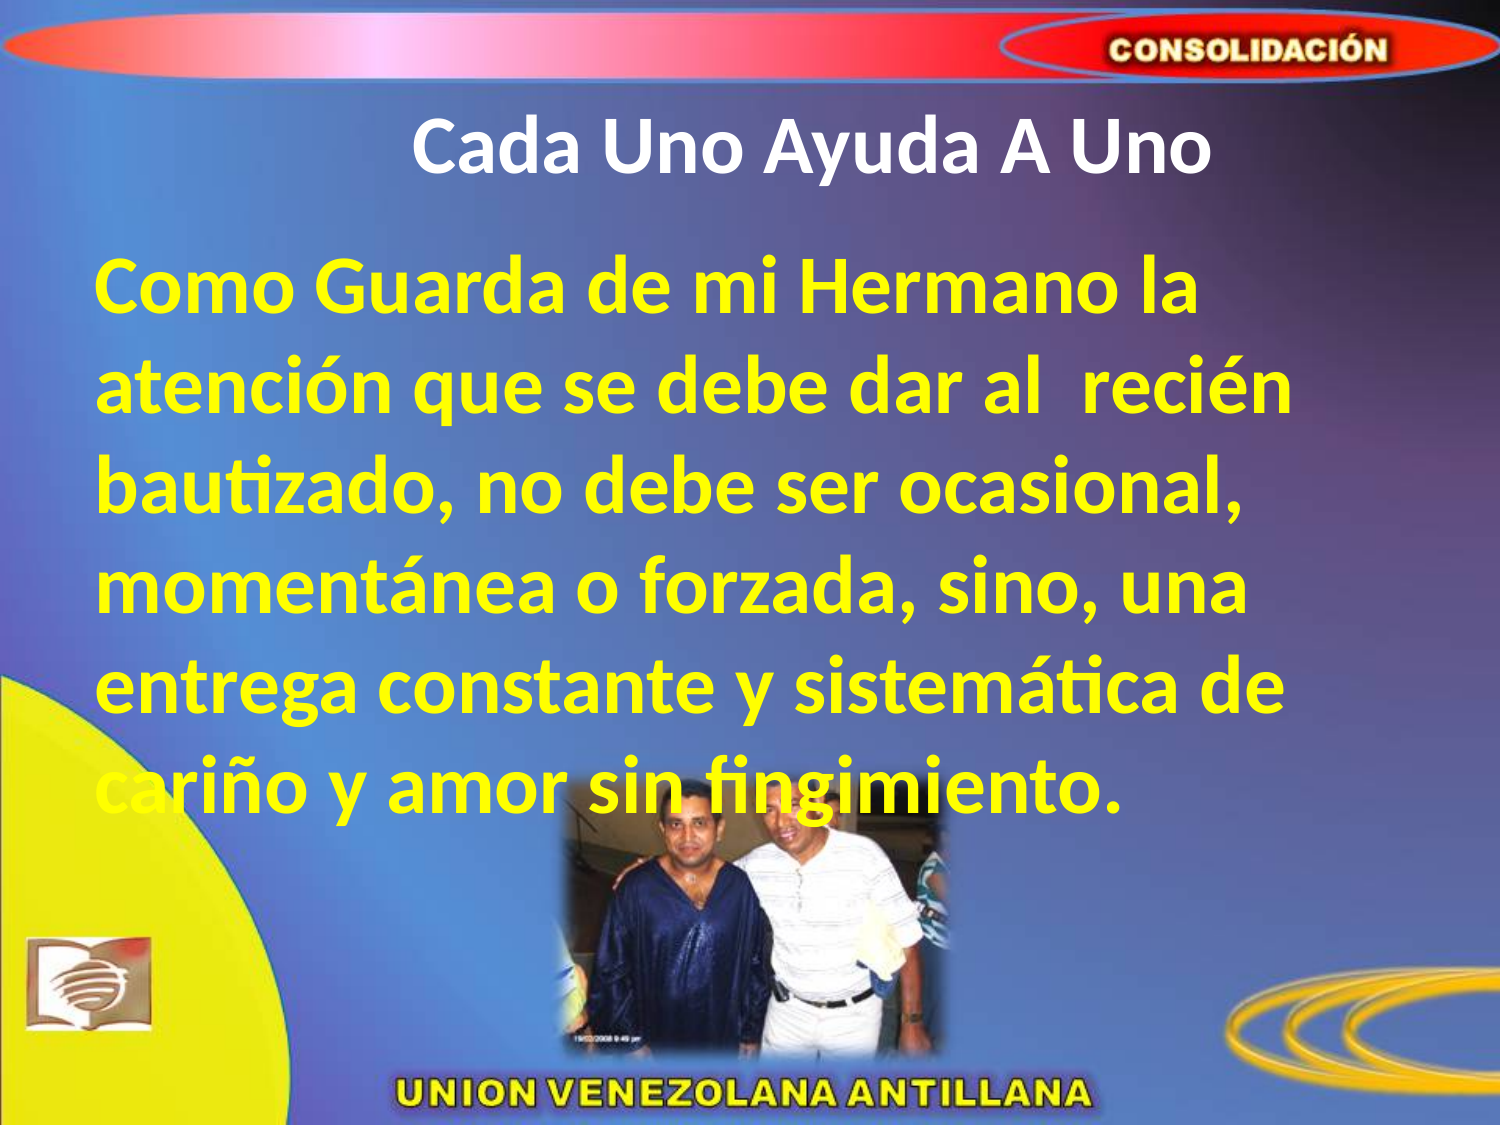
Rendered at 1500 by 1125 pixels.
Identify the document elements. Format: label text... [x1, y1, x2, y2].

title Cada Uno Ayuda A Uno [0, 46, 1489, 235]
picture [0, 0, 1500, 1125]
list Como Guarda de mi Hermano la atención que se debe dar al recién bautizado, no debe ser ocasional, momentánea o forzada, sino, una entrega constante y sistemática de cariño y amor sin fingimiento. [23, 235, 1465, 966]
